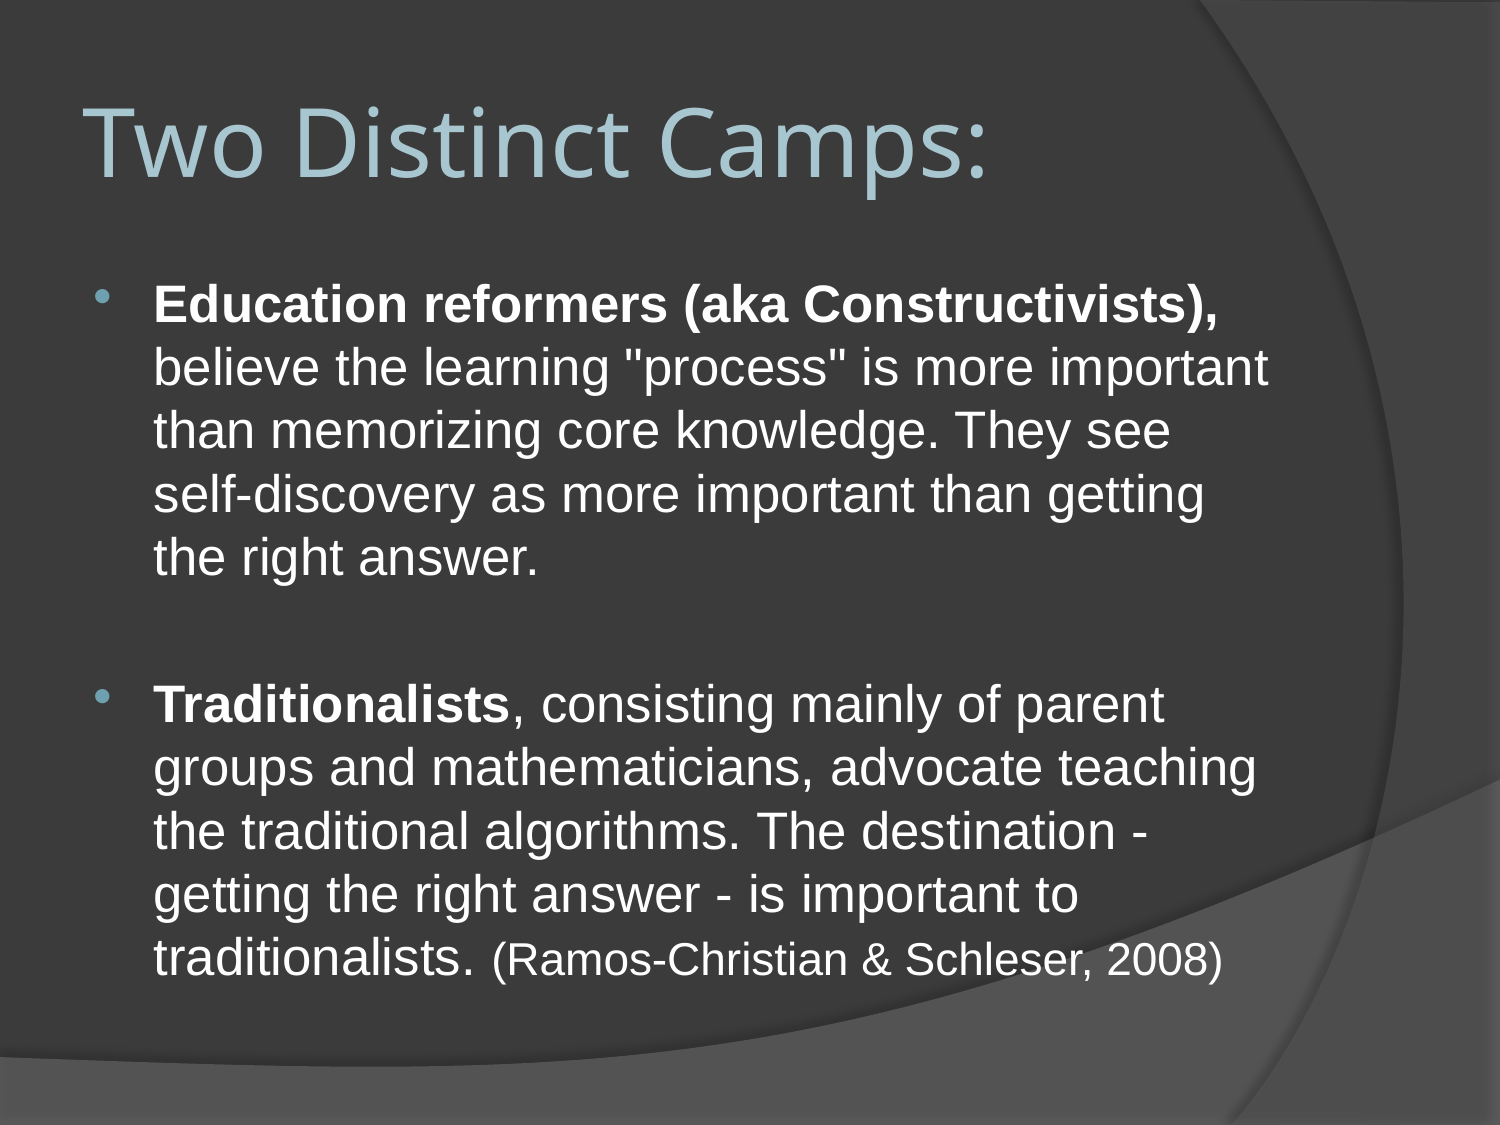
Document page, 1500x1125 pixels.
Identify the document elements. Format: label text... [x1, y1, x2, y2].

list Education reformers (aka Constructivists), believe the learning "process" is more important than memorizing core knowledge. They see self-discovery as more important than getting the right answer. Traditionalists, consisting mainly of parent groups and mathematicians, advocate teaching the traditional algorithms. The destination - getting the right answer - is important to traditionalists. (Ramos-Christian & Schleser, 2008) [75, 262, 1300, 1005]
title Two Distinct Camps: [75, 45, 1300, 233]
